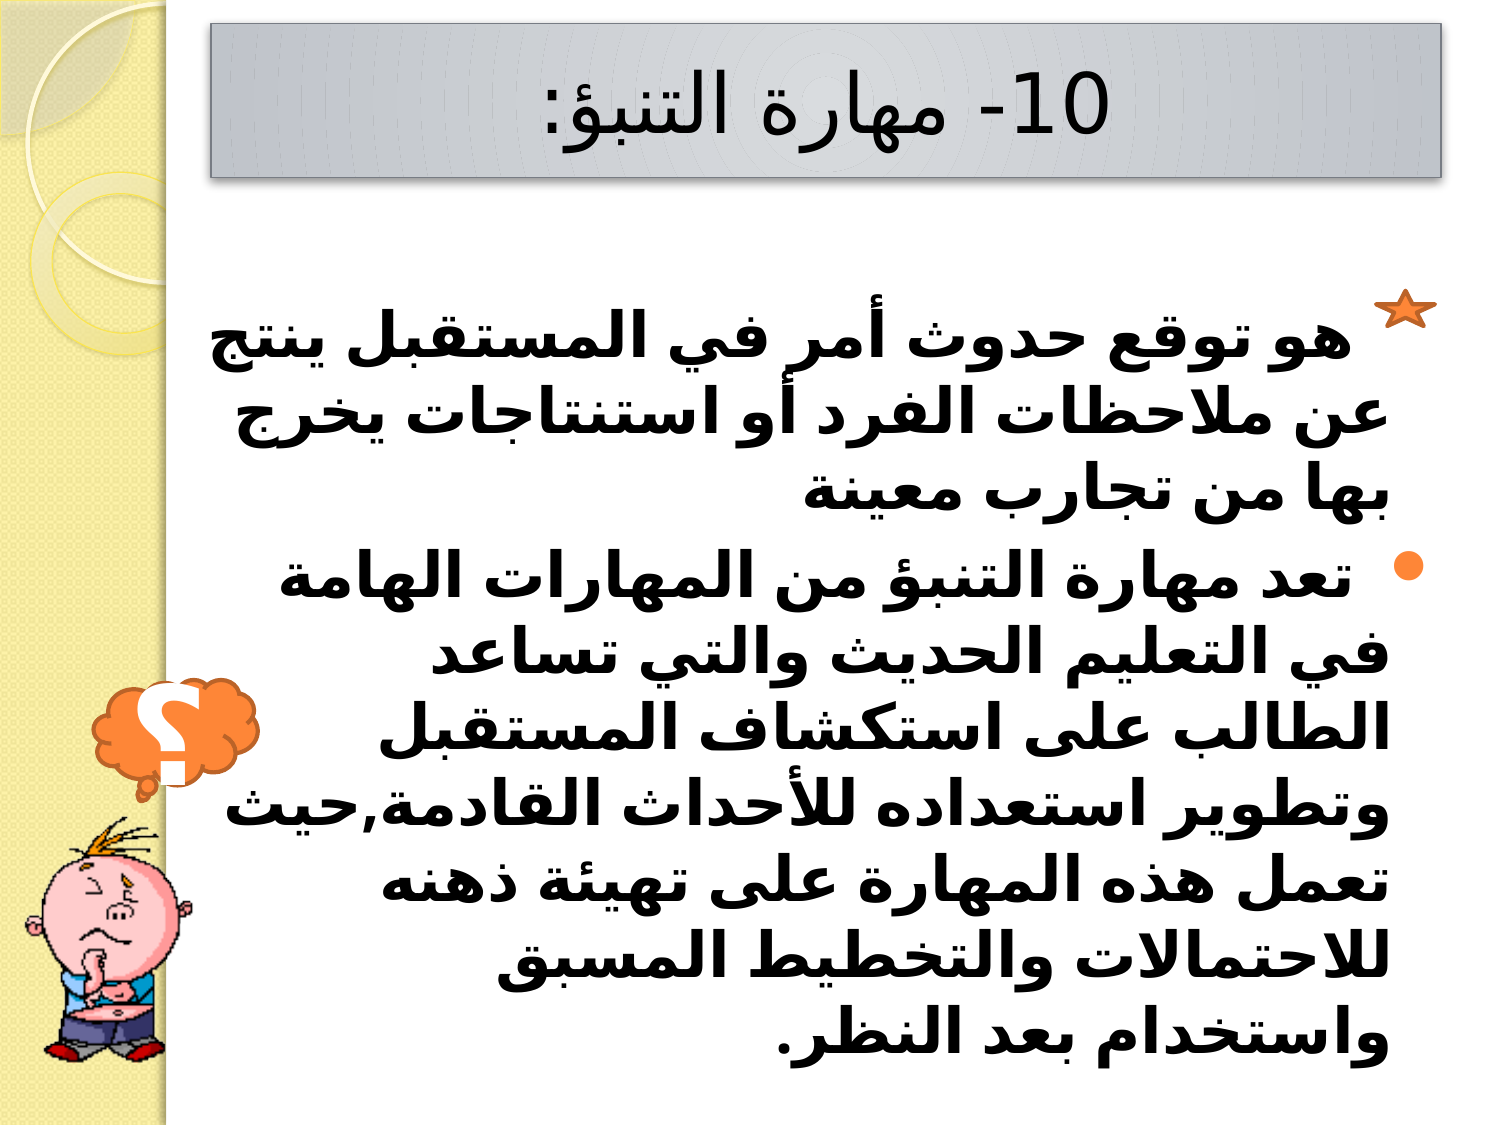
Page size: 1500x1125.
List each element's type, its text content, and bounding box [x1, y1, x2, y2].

list هو توقع حدوث أمر في المستقبل ينتج عن ملاحظات الفرد أو استنتاجات يخرج بها من تجارب معينة تعد مهارة التنبؤ من المهارات الهامة في التعليم الحديث والتي تساعد الطالب على استكشاف المستقبل وتطوير استعداده للأحداث القادمة,حيث تعمل هذه المهارة على تهيئة ذهنه للاحتمالات والتخطيط المسبق واستخدام بعد النظر. [187, 199, 1466, 1079]
title 10- مهارة التنبؤ: [210, 23, 1442, 178]
text_box [1373, 288, 1438, 329]
picture [0, 773, 229, 1067]
text_box ؟ [91, 679, 187, 770]
